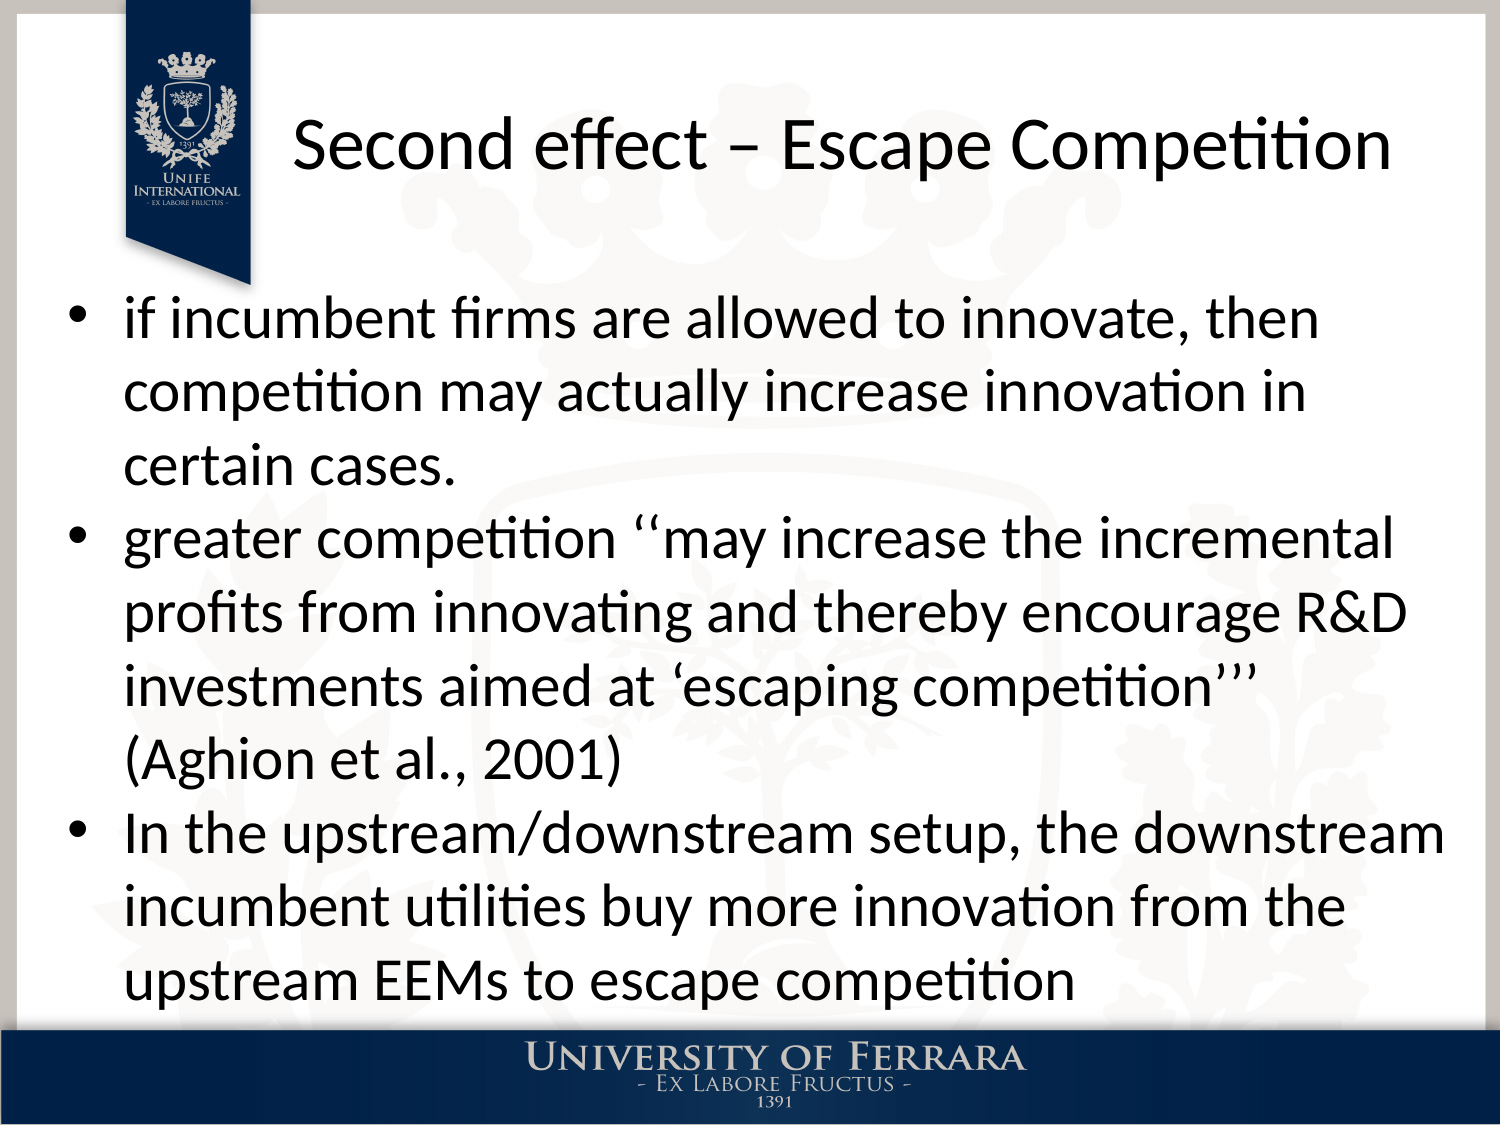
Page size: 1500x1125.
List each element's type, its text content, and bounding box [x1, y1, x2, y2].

picture [0, 0, 1500, 1125]
list if incumbent firms are allowed to innovate, then competition may actually increase innovation in certain cases. greater competition ‘‘may increase the incremental profits from innovating and thereby encourage R&D investments aimed at ‘escaping competition’’’ (Aghion et al., 2001) In the upstream/downstream setup, the downstream incumbent utilities buy more innovation from the upstream EEMs to escape competition [52, 269, 1468, 1050]
title Second effect – Escape Competition [261, 45, 1425, 233]
